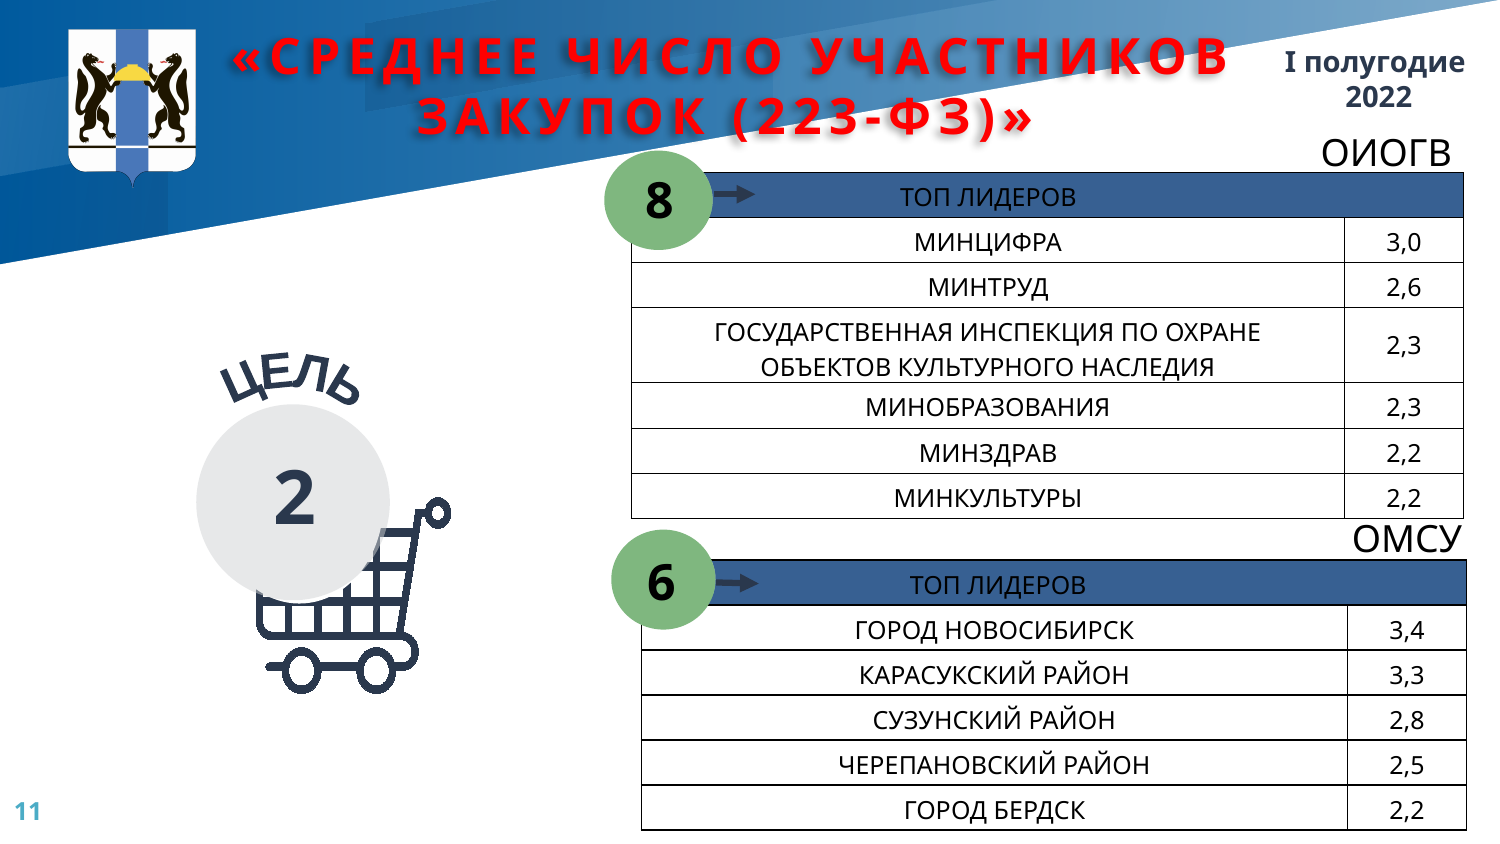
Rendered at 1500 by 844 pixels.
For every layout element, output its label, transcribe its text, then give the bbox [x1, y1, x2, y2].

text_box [196, 374, 452, 694]
table_cell МИНТРУД [632, 263, 1344, 307]
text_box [610, 529, 716, 631]
table_cell ГОРОД БЕРДСК [642, 786, 1347, 829]
table_cell 2,8 [1348, 696, 1466, 739]
table_cell 2,2 [1345, 429, 1463, 473]
table_cell ЧЕРЕПАНОВСКИЙ РАЙОН [642, 741, 1347, 784]
table_cell 2,3 [1345, 308, 1463, 382]
table_cell КАРАСУКСКИЙ РАЙОН [642, 651, 1347, 694]
table_cell ГОСУДАРСТВЕННАЯ ИНСПЕКЦИЯ ПО ОХРАНЕ ОБЪЕКТОВ КУЛЬТУРНОГО НАСЛЕДИЯ [632, 308, 1344, 382]
table_cell 3,4 [1348, 606, 1466, 649]
text_box ОМСУ [1327, 508, 1487, 568]
table_cell 3,3 [1348, 651, 1466, 694]
table_header ТОП ЛИДЕРОВ [719, 561, 1466, 604]
table_cell МИНЗДРАВ [632, 429, 1344, 473]
table_cell 2,2 [1348, 786, 1466, 829]
text_box «среднее число участников закупок (223-фз)» [197, 18, 1253, 151]
table_cell 2,5 [1348, 741, 1466, 784]
table_cell 2,3 [1345, 383, 1463, 428]
table_cell 2,2 [1345, 474, 1463, 508]
table_cell 3,0 [1345, 218, 1463, 262]
text_box I полугодие 2022 [1258, 35, 1500, 121]
table_cell ГОРОД НОВОСИБИРСК [642, 606, 1347, 649]
table_cell СУЗУНСКИЙ РАЙОН [642, 696, 1347, 739]
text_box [603, 150, 713, 251]
table_cell МИНОБРАЗОВАНИЯ [632, 383, 1344, 428]
table_header ТОП ЛИДЕРОВ [717, 173, 1463, 217]
table_cell 2,6 [1345, 263, 1463, 307]
picture [67, 29, 196, 188]
text_box ОИОГВ [1298, 119, 1474, 185]
table_cell МИНКУЛЬТУРЫ [632, 474, 1344, 518]
table_cell МИНЦИФРА [632, 218, 1344, 262]
text_box 11 [13, 776, 60, 830]
